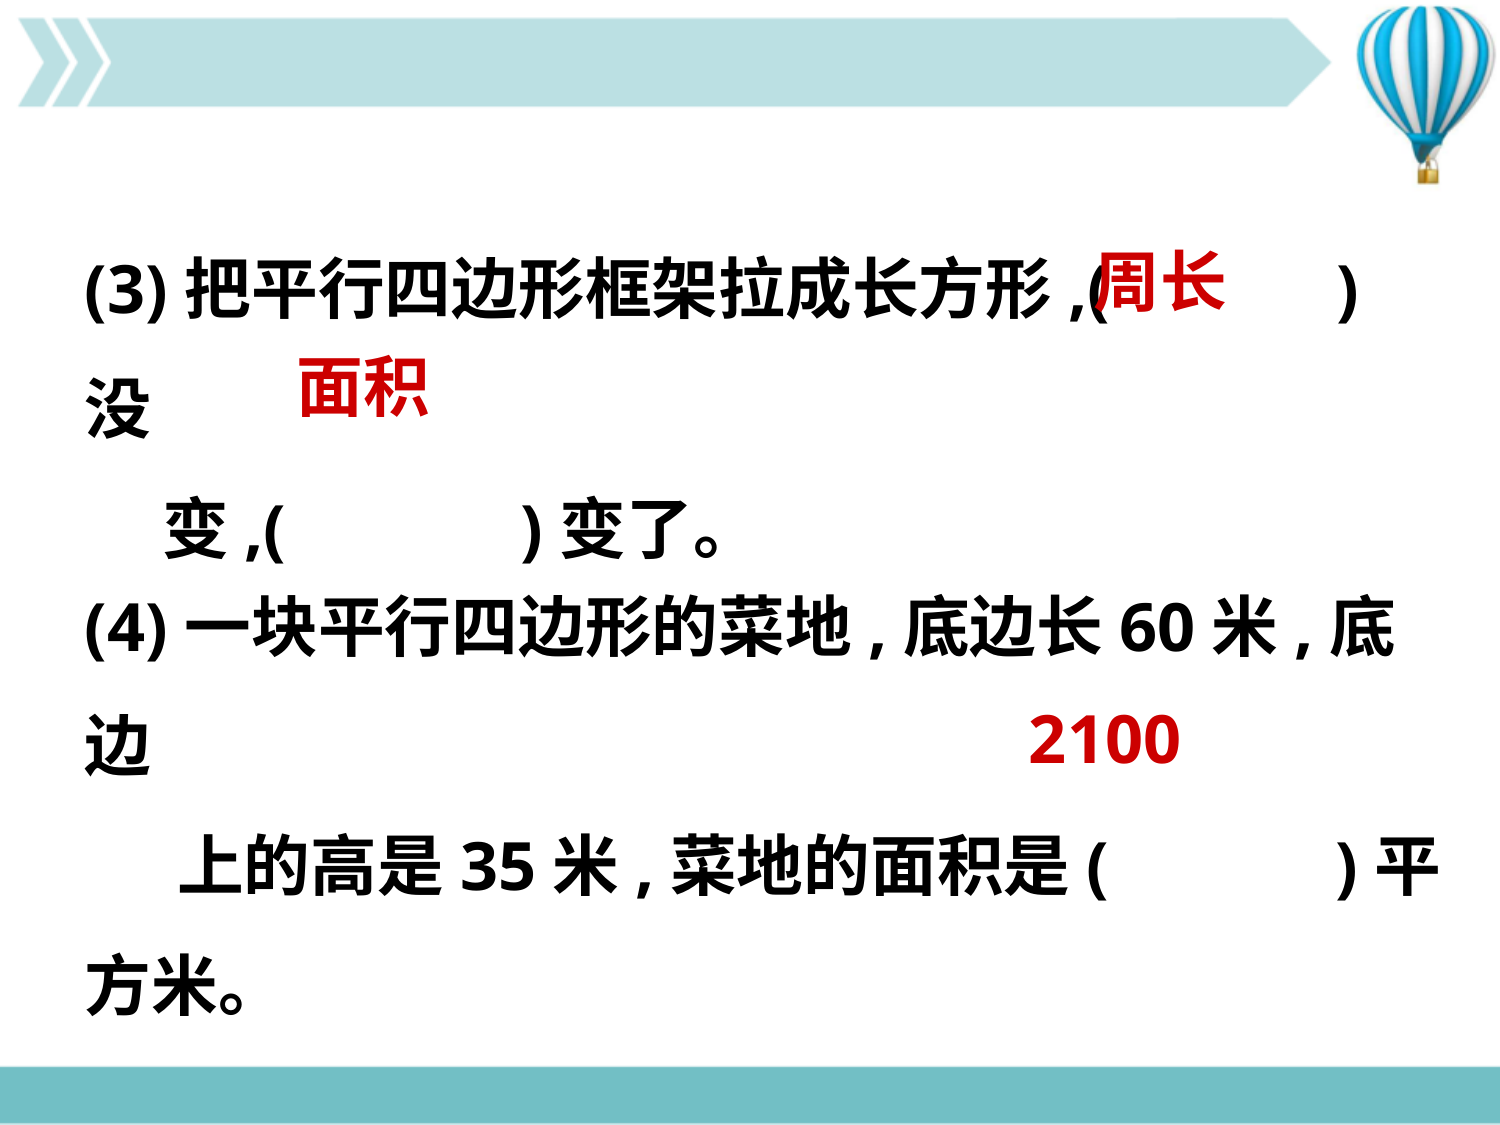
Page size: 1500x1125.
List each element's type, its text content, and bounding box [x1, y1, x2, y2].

text_box 周长 [1078, 232, 1243, 327]
text_box 2100 [1014, 689, 1197, 784]
picture [0, 0, 1500, 1125]
text_box 面积 [282, 337, 446, 433]
text_box (3)把平行四边形框架拉成长方形,( )没 变,( )变了。 [70, 199, 1407, 536]
text_box (4)一块平行四边形的菜地,底边长60米,底边 上的高是35米,菜地的面积是( )平方米。 [70, 536, 1477, 1032]
